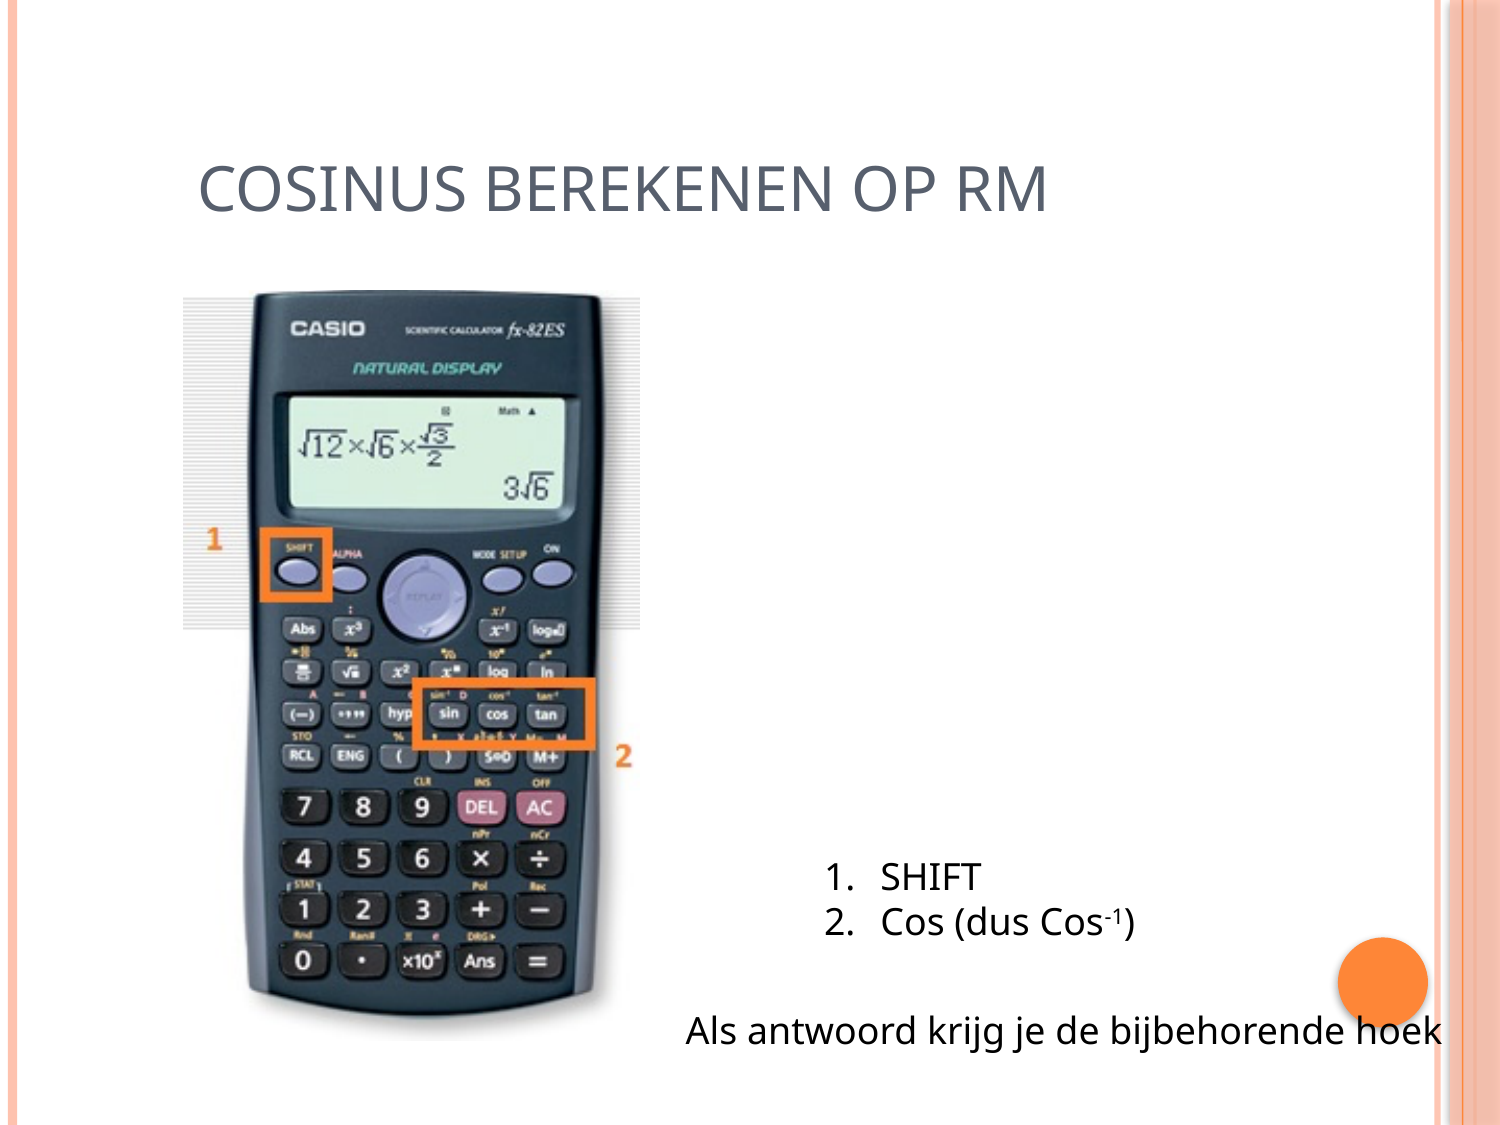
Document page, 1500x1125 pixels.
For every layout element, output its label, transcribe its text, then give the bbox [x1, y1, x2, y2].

title Cosinus berekenen op RM [183, 90, 1463, 232]
text_box SHIFT Cos (dus Cos-1) [809, 845, 1151, 951]
text_box Als antwoord krijg je de bijbehorende hoek [670, 999, 1459, 1060]
picture [182, 290, 640, 1042]
